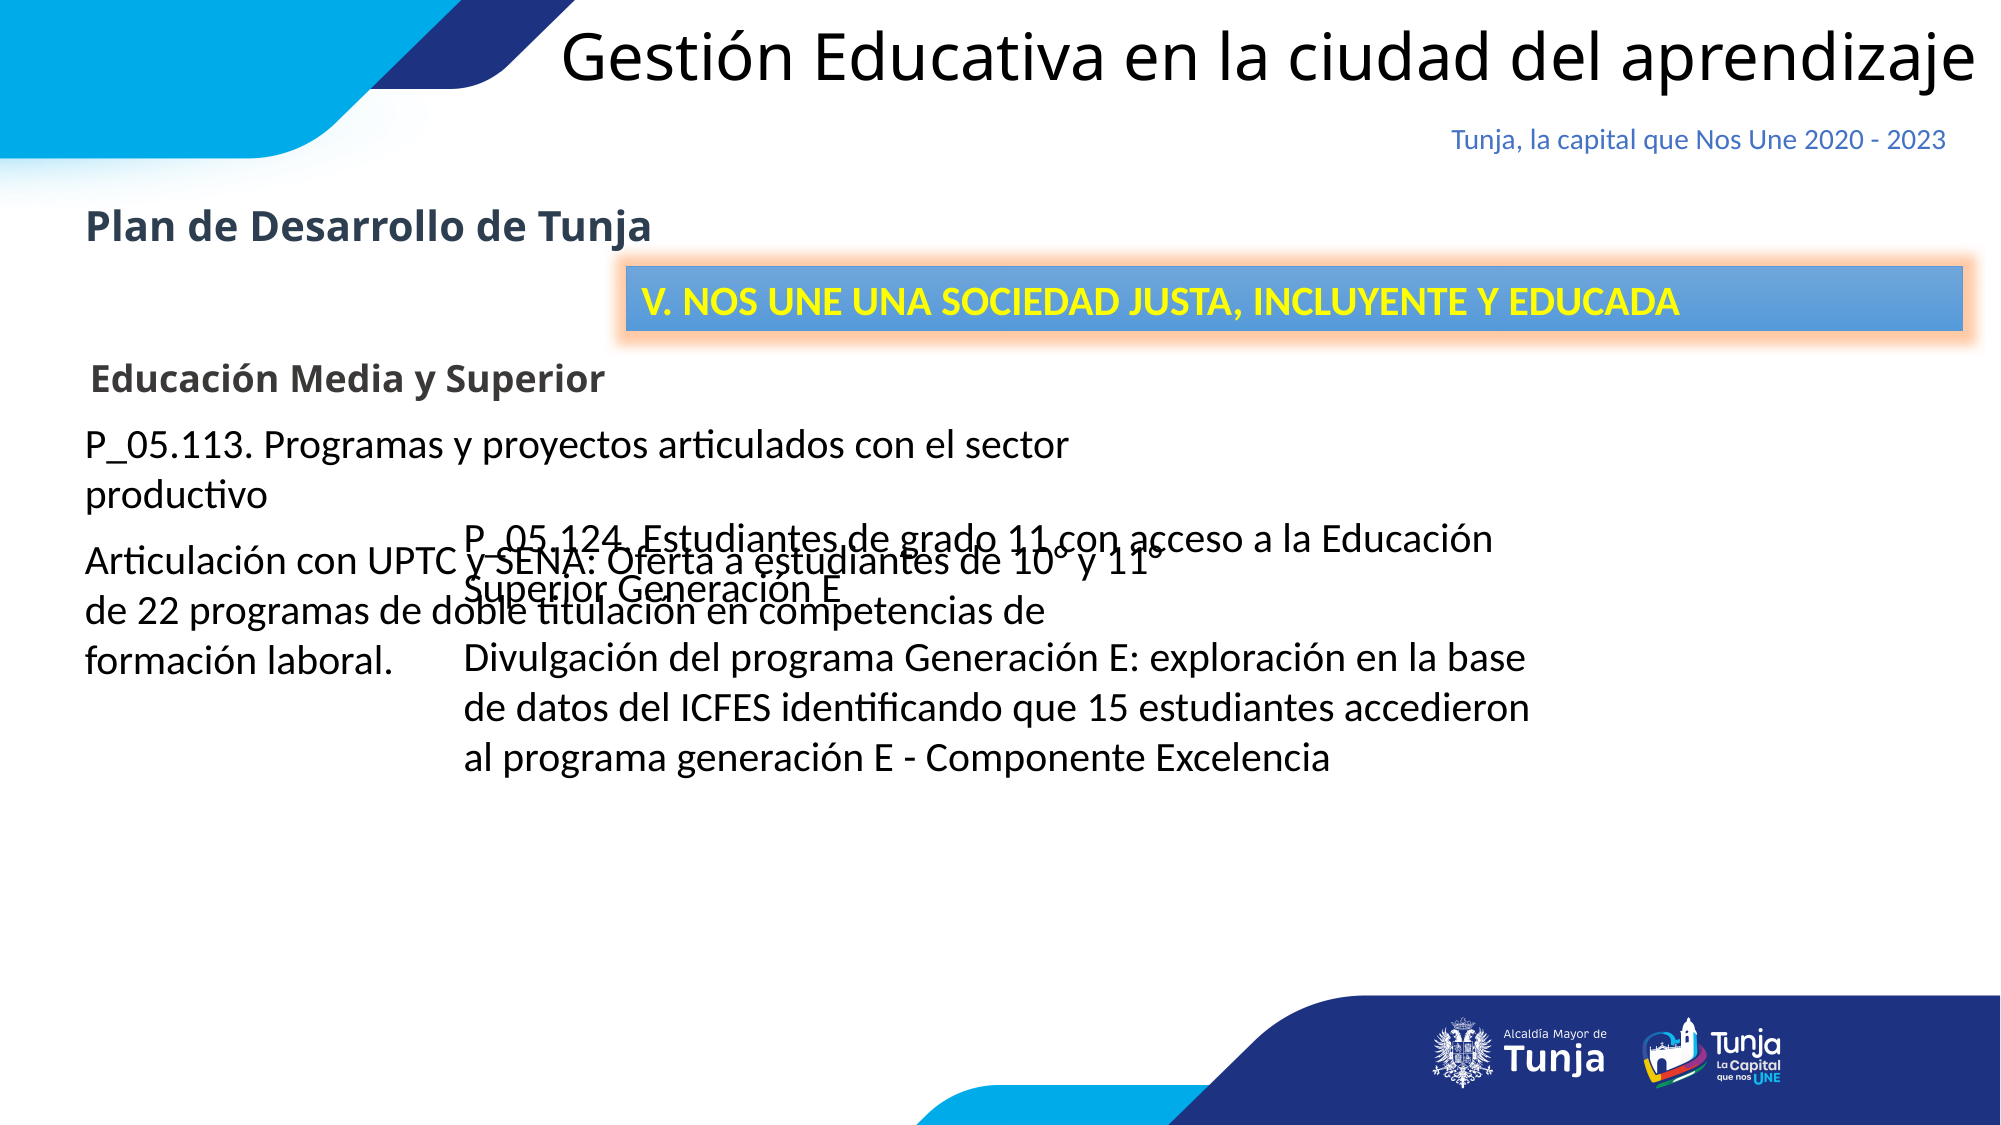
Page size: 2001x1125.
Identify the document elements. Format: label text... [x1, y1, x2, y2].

text_box Gestión Educativa en la ciudad del aprendizaje [541, 0, 1998, 103]
text_box Plan de Desarrollo de Tunja [70, 192, 1963, 257]
picture [0, 0, 2001, 1125]
text_box P_05.124. Estudiantes de grado 11 con acceso a la Educación Superior Generación E [448, 502, 1584, 618]
text_box Articulación con UPTC y SENA: Oferta a estudiantes de 10° y 11° de 22 programas de doble titulación en competencias de formación laboral. [70, 525, 1206, 691]
text_box Divulgación del programa Generación E: exploración en la base de datos del ICFES identificando que 15 estudiantes accedieron al programa generación E - Componente Excelencia [448, 622, 1584, 788]
text_box P_05.113. Programas y proyectos articulados con el sector productivo [70, 409, 1206, 525]
subtitle Tunja, la capital que Nos Une 2020 - 2023 [355, 116, 1963, 164]
text_box Educación Media y Superior [0, 347, 1006, 407]
text_box V. NOS UNE UNA SOCIEDAD JUSTA, INCLUYENTE Y EDUCADA [626, 266, 1963, 331]
